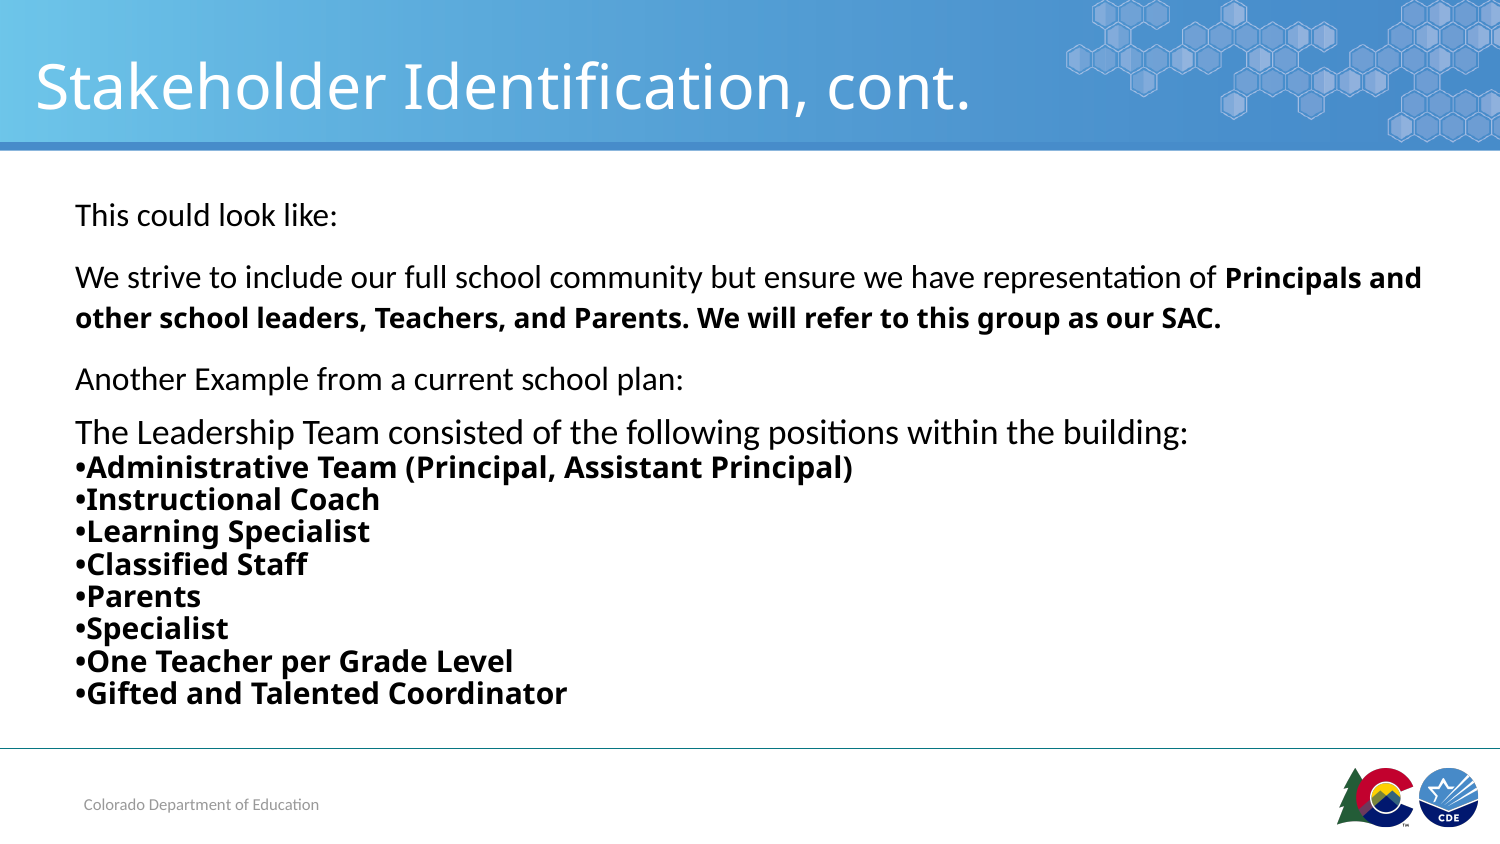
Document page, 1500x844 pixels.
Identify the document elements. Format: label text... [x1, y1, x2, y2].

list This could look like: We strive to include our full school community but ensure we have representation of Principals and other school leaders, Teachers, and Parents. We will refer to this group as our SAC. Another Example from a current school plan: The Leadership Team consisted of the following positions within the building: •Administrative Team (Principal, Assistant Principal) •Instructional Coach •Learning Specialist •Classified Staff •Parents •Specialist •One Teacher per Grade Level •Gifted and Talented Coordinator [75, 187, 1473, 712]
title Stakeholder Identification, cont. [34, 37, 1433, 132]
picture [1336, 767, 1479, 828]
picture [0, 0, 1500, 151]
